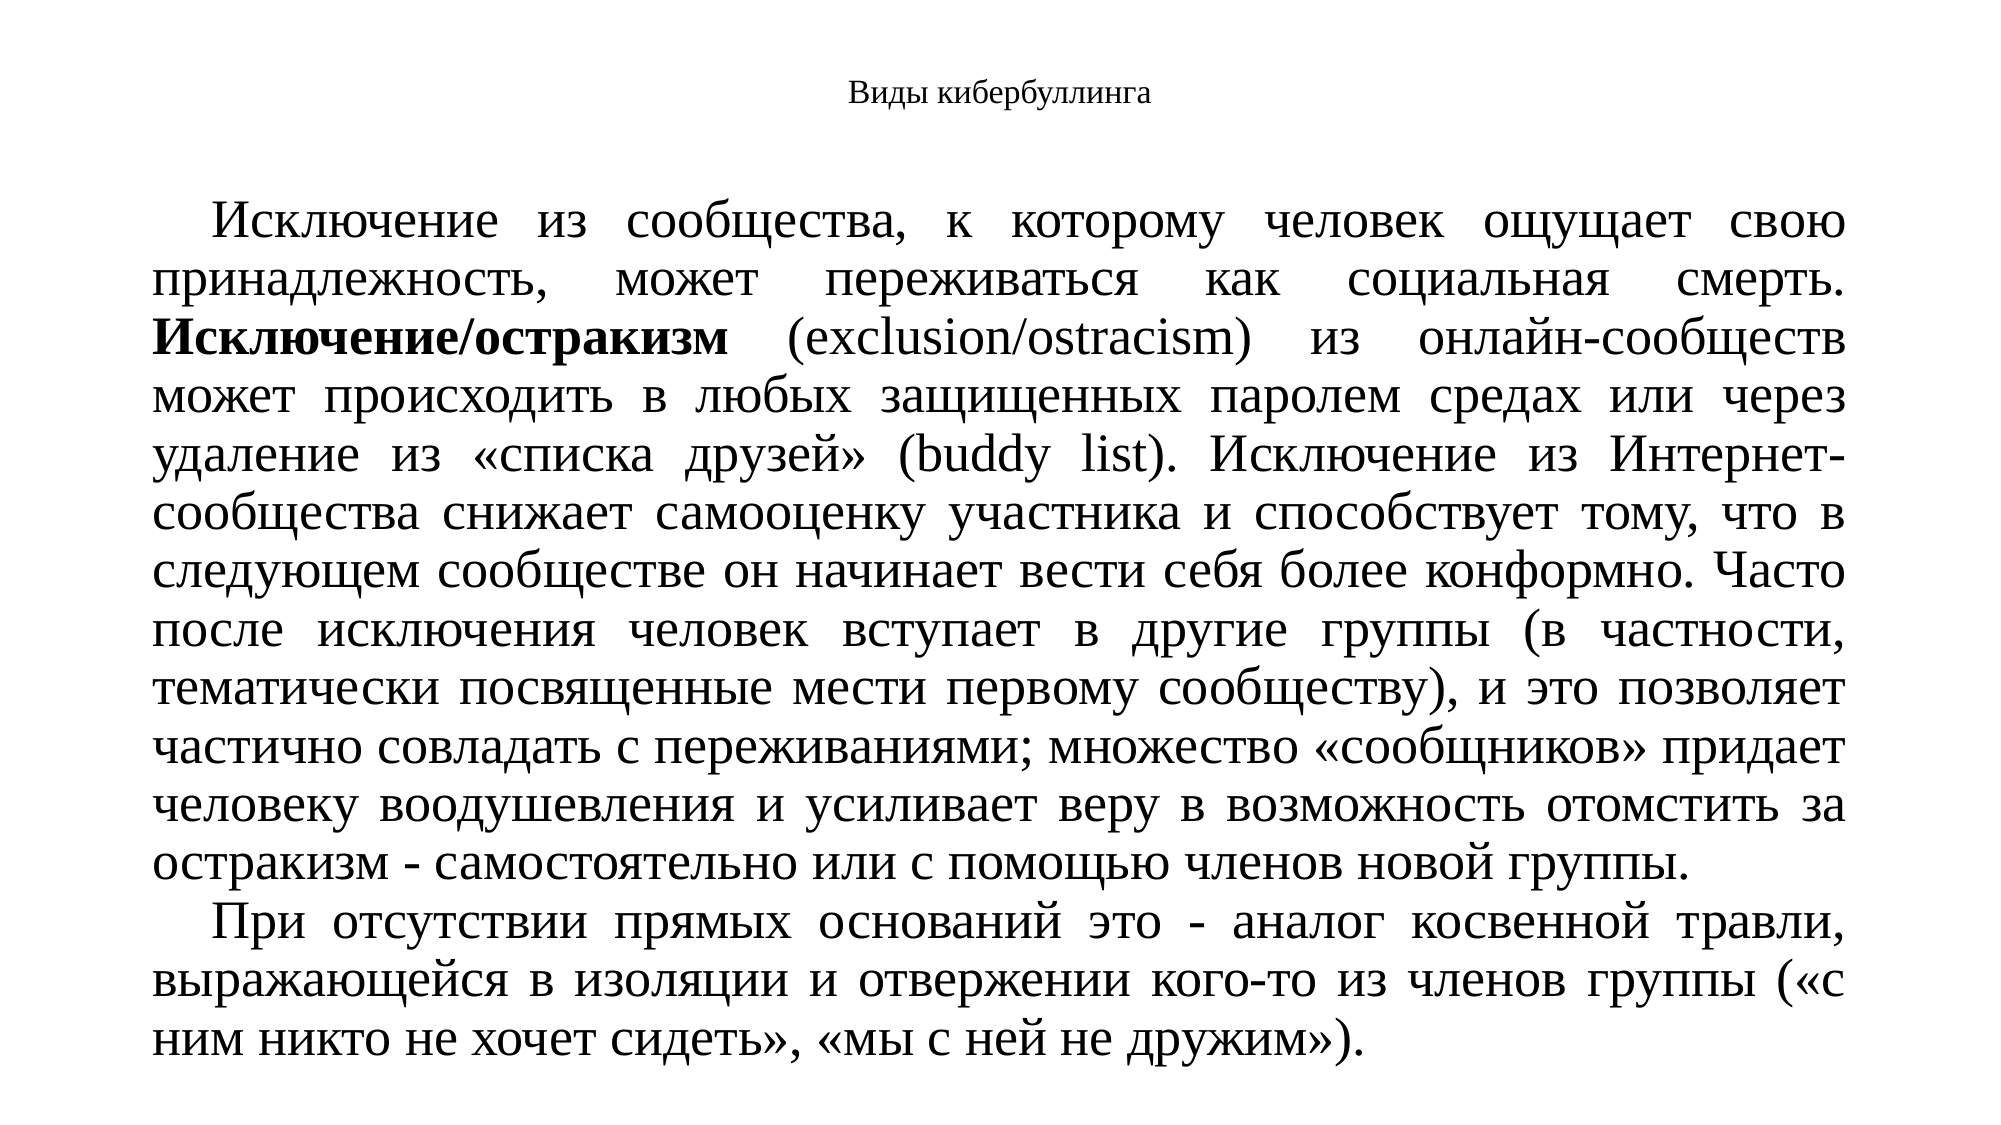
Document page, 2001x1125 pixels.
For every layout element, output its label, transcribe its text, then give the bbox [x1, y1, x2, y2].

list Исключение из сообщества, к которому человек ощущает свою принадлежность, может переживаться как социальная смерть. Исключение/остракизм (exclusion/ostracism) из онлайн-сообществ может происходить в любых защищенных паролем средах или через удаление из «списка друзей» (buddy list). Исключение из Интернет-сообщества снижает самооценку участника и способствует тому, что в следующем сообществе он начинает вести себя более конформно. Часто после исключения человек вступает в другие группы (в частности, тематически посвященные мести первому сообществу), и это позволяет частично совладать с переживаниями; множество «сообщников» придает человеку воодушевления и усиливает веру в возможность отомстить за остракизм - самостоятельно или с помощью членов новой группы. При отсутствии прямых оснований это - аналог косвенной травли, выражающейся в изоляции и отвержении кого-то из членов группы («с ним никто не хочет сидеть», «мы с ней не дружим»). [137, 183, 1863, 1082]
title Виды кибербуллинга [137, 67, 1863, 119]
